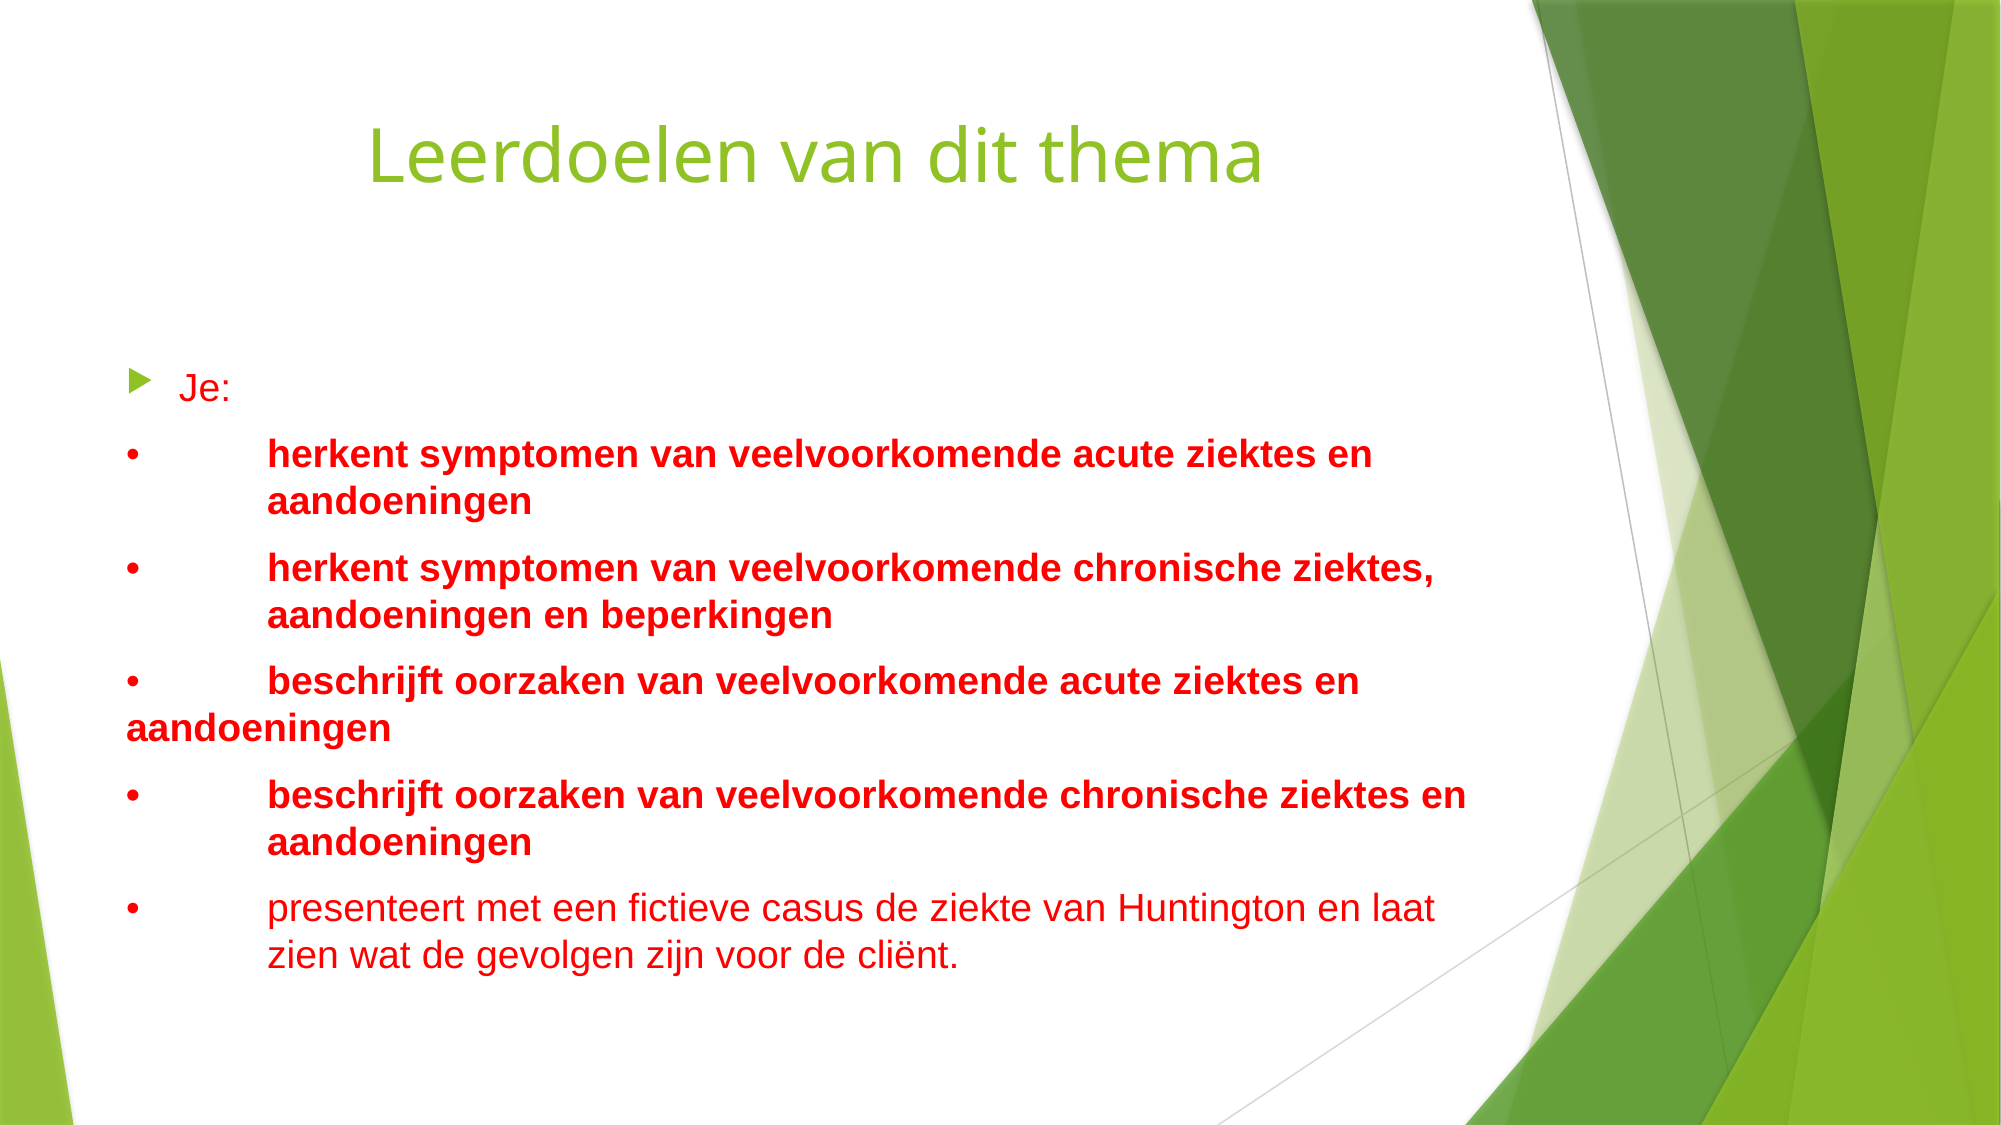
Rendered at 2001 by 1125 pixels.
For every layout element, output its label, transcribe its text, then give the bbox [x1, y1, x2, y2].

list Je: • herkent symptomen van veelvoorkomende acute ziektes en aandoeningen • herkent symptomen van veelvoorkomende chronische ziektes, aandoeningen en beperkingen • beschrijft oorzaken van veelvoorkomende acute ziektes en aandoeningen • beschrijft oorzaken van veelvoorkomende chronische ziektes en aandoeningen • presenteert met een fictieve casus de ziekte van Huntington en laat zien wat de gevolgen zijn voor de cliënt. [111, 354, 1522, 992]
title Leerdoelen van dit thema [111, 99, 1522, 317]
